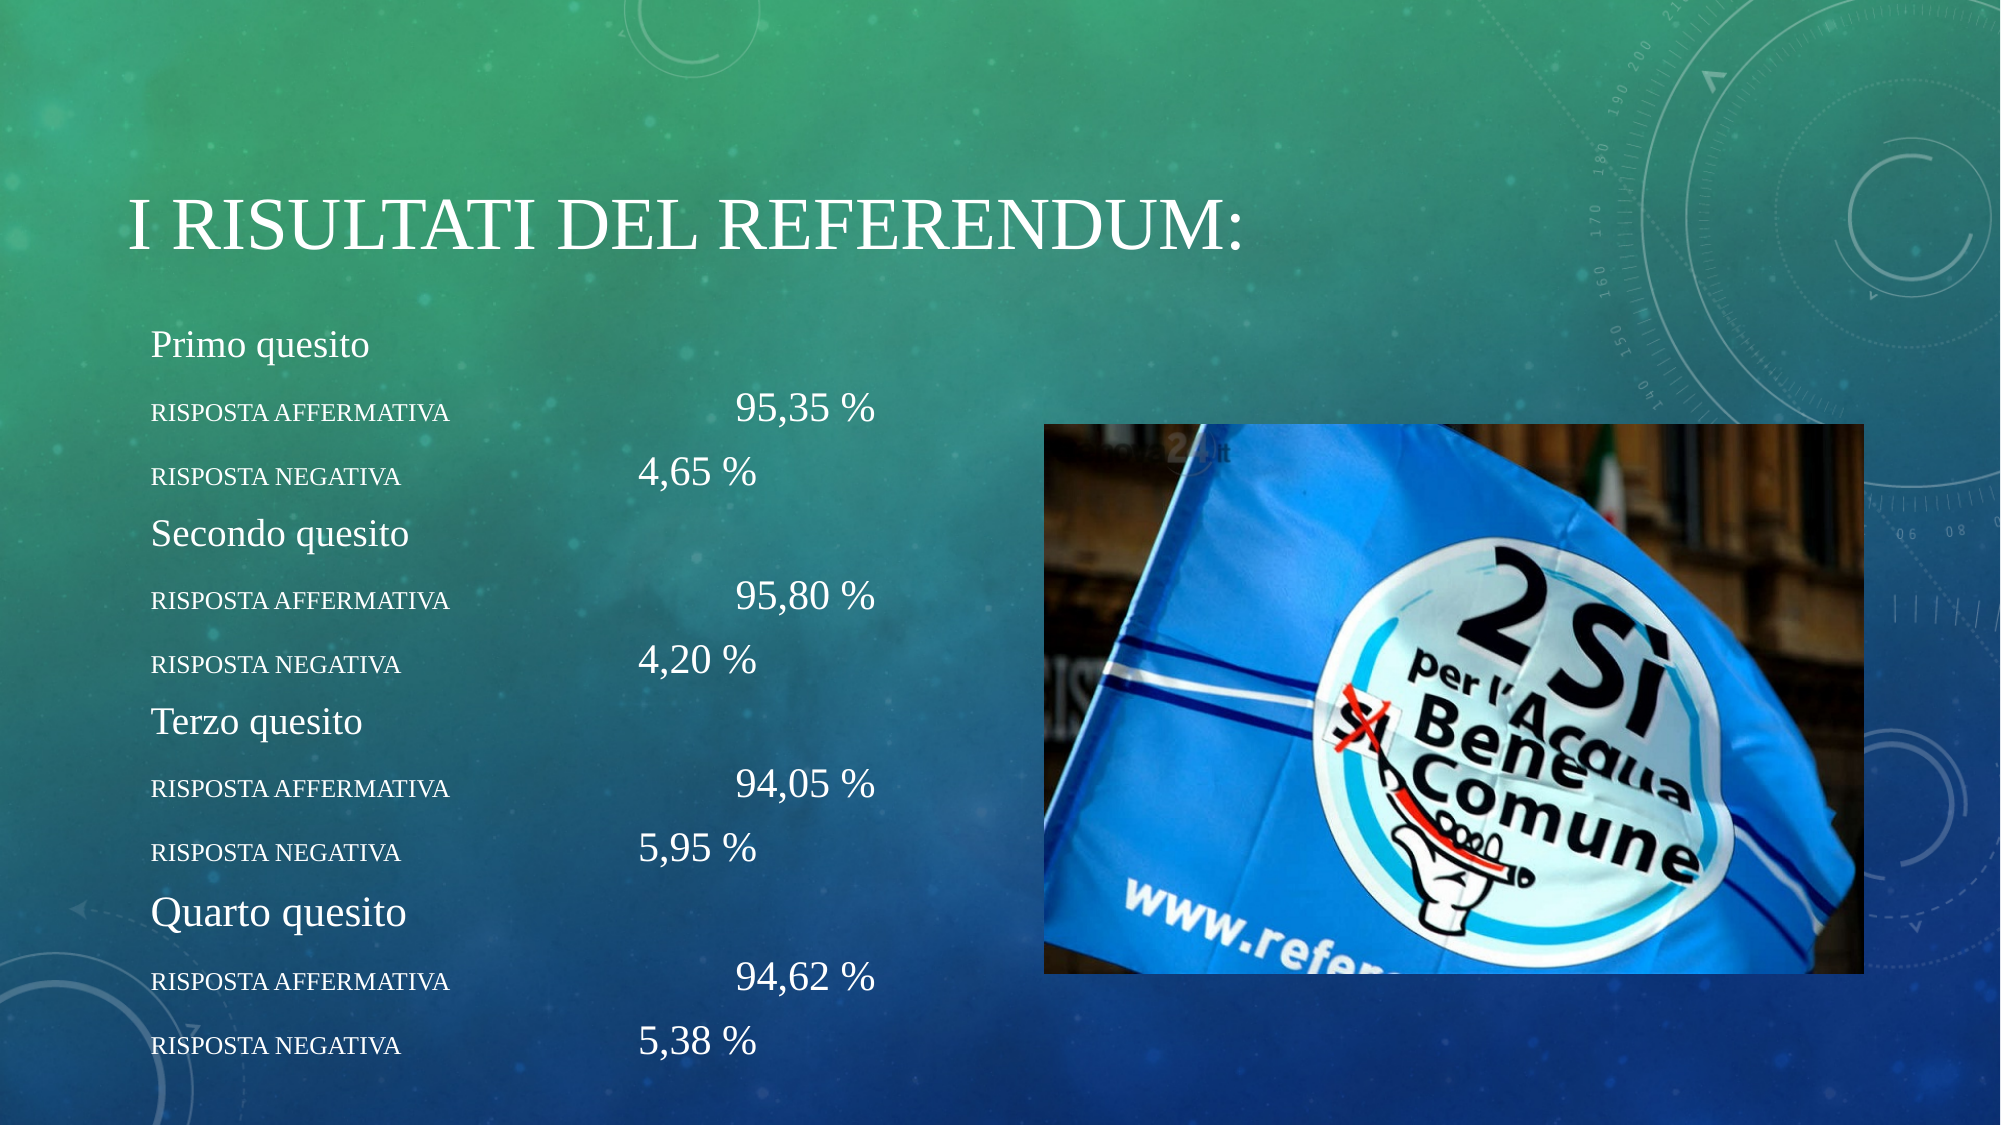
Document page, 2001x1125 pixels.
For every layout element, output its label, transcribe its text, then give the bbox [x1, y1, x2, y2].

list Primo quesito RISPOSTA AFFERMATIVA 95,35 % RISPOSTA NEGATIVA 4,65 % Secondo quesito RISPOSTA AFFERMATIVA 95,80 % RISPOSTA NEGATIVA 4,20 % Terzo quesito RISPOSTA AFFERMATIVA 94,05 % RISPOSTA NEGATIVA 5,95 % Quarto quesito RISPOSTA AFFERMATIVA 94,62 % RISPOSTA NEGATIVA 5,38 % [135, 311, 955, 1071]
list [1044, 424, 1865, 974]
title I risultati del referendum: [112, 99, 1775, 339]
picture [0, 0, 2001, 1125]
